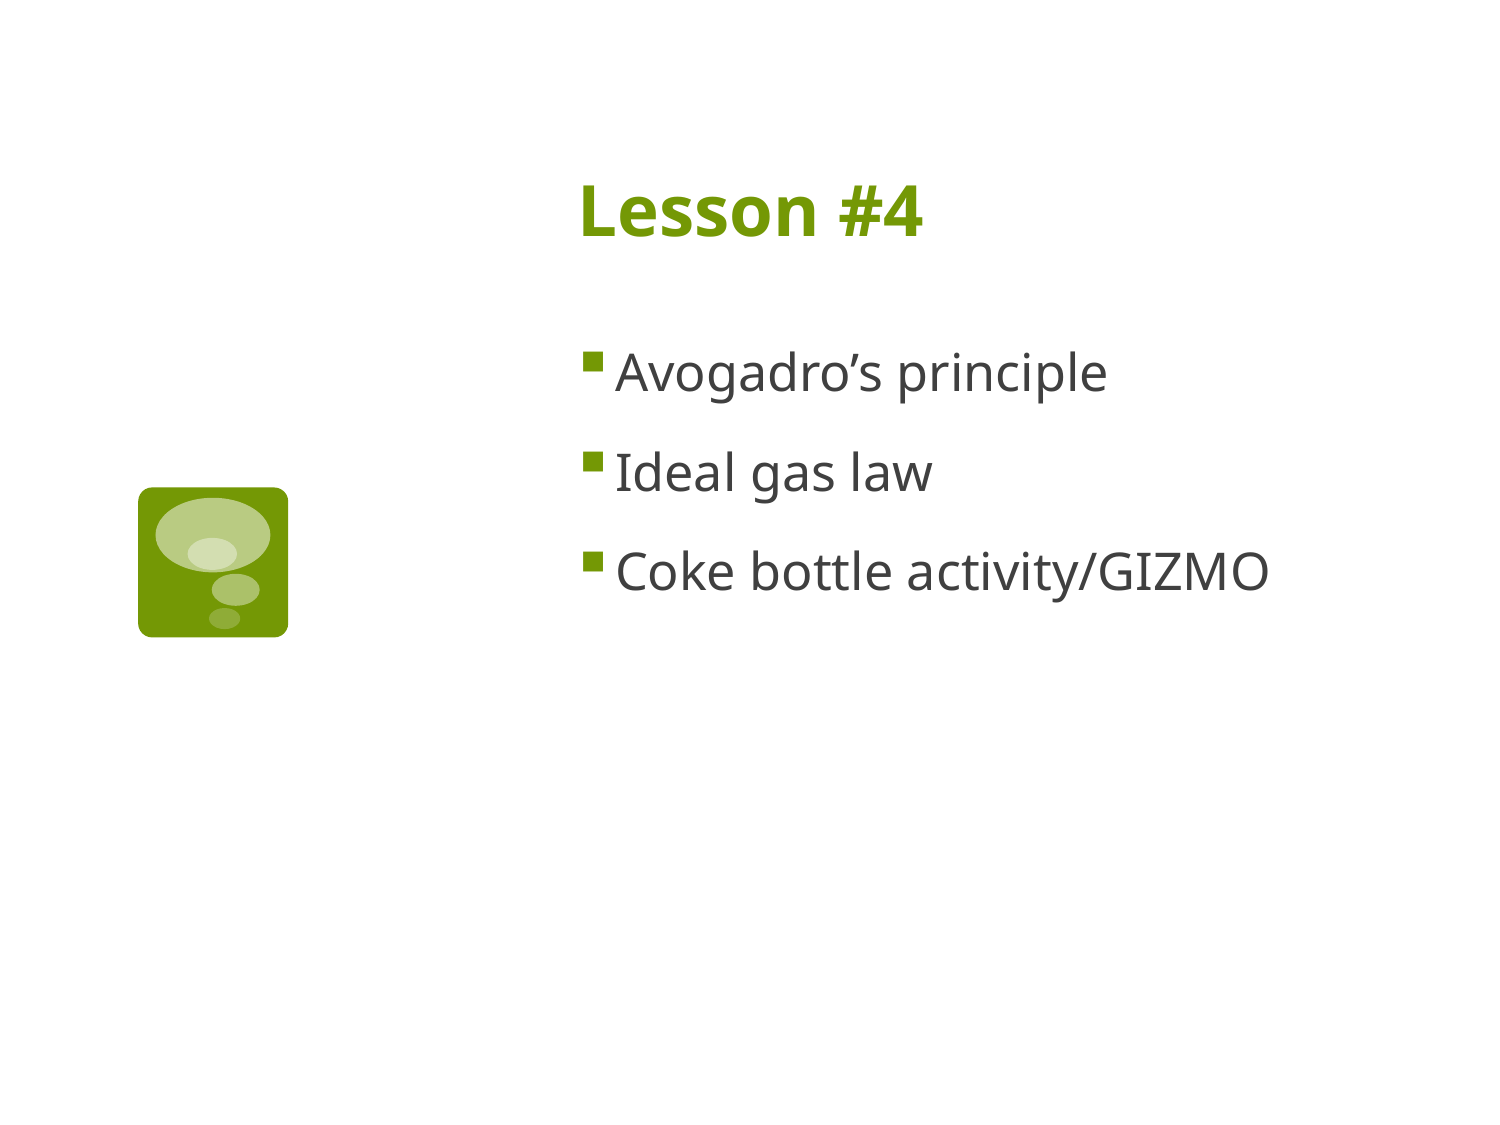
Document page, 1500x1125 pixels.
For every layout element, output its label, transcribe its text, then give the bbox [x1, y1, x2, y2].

title Lesson #4 [562, 112, 1375, 258]
list Avogadro’s principle Ideal gas law Coke bottle activity/GIZMO [562, 331, 1374, 1005]
